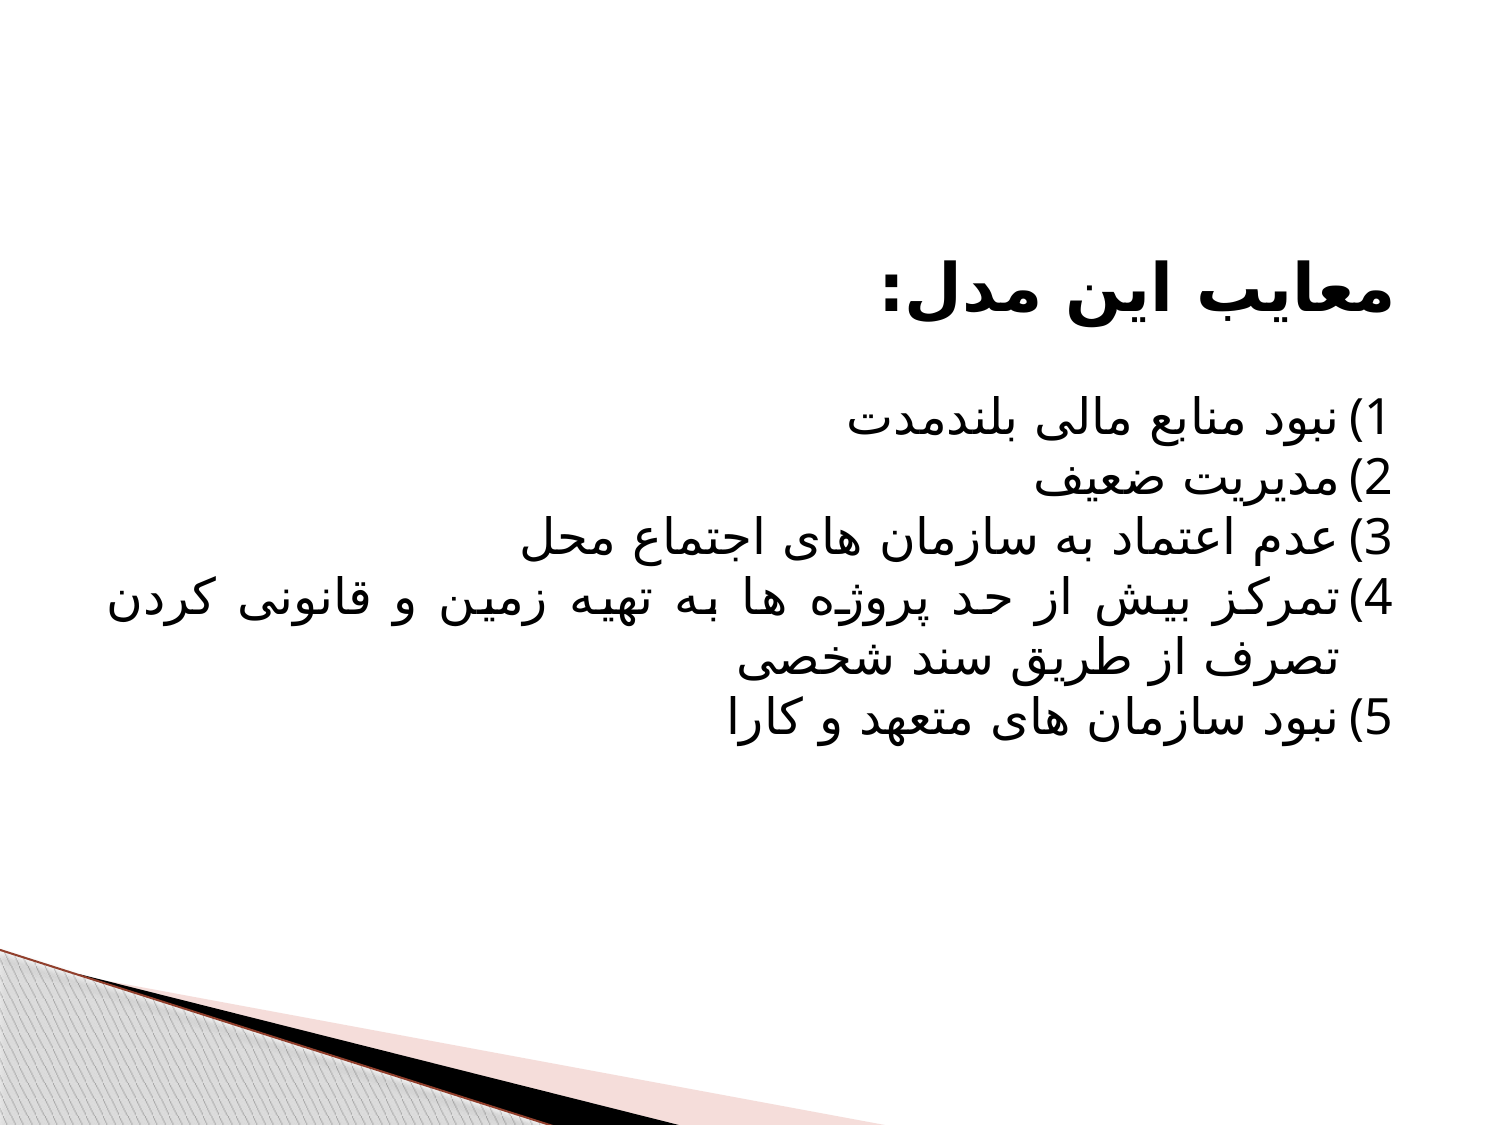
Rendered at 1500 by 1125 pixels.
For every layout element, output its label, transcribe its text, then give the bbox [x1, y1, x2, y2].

text_box معایب این مدل: نبود منابع مالی بلندمدت مدیریت ضعیف عدم اعتماد به سازمان های اجتماع محل تمرکز بیش از حد پروژه ها به تهیه زمین و قانونی کردن تصرف از طریق سند شخصی نبود سازمان های متعهد و کارا [86, 237, 1412, 753]
